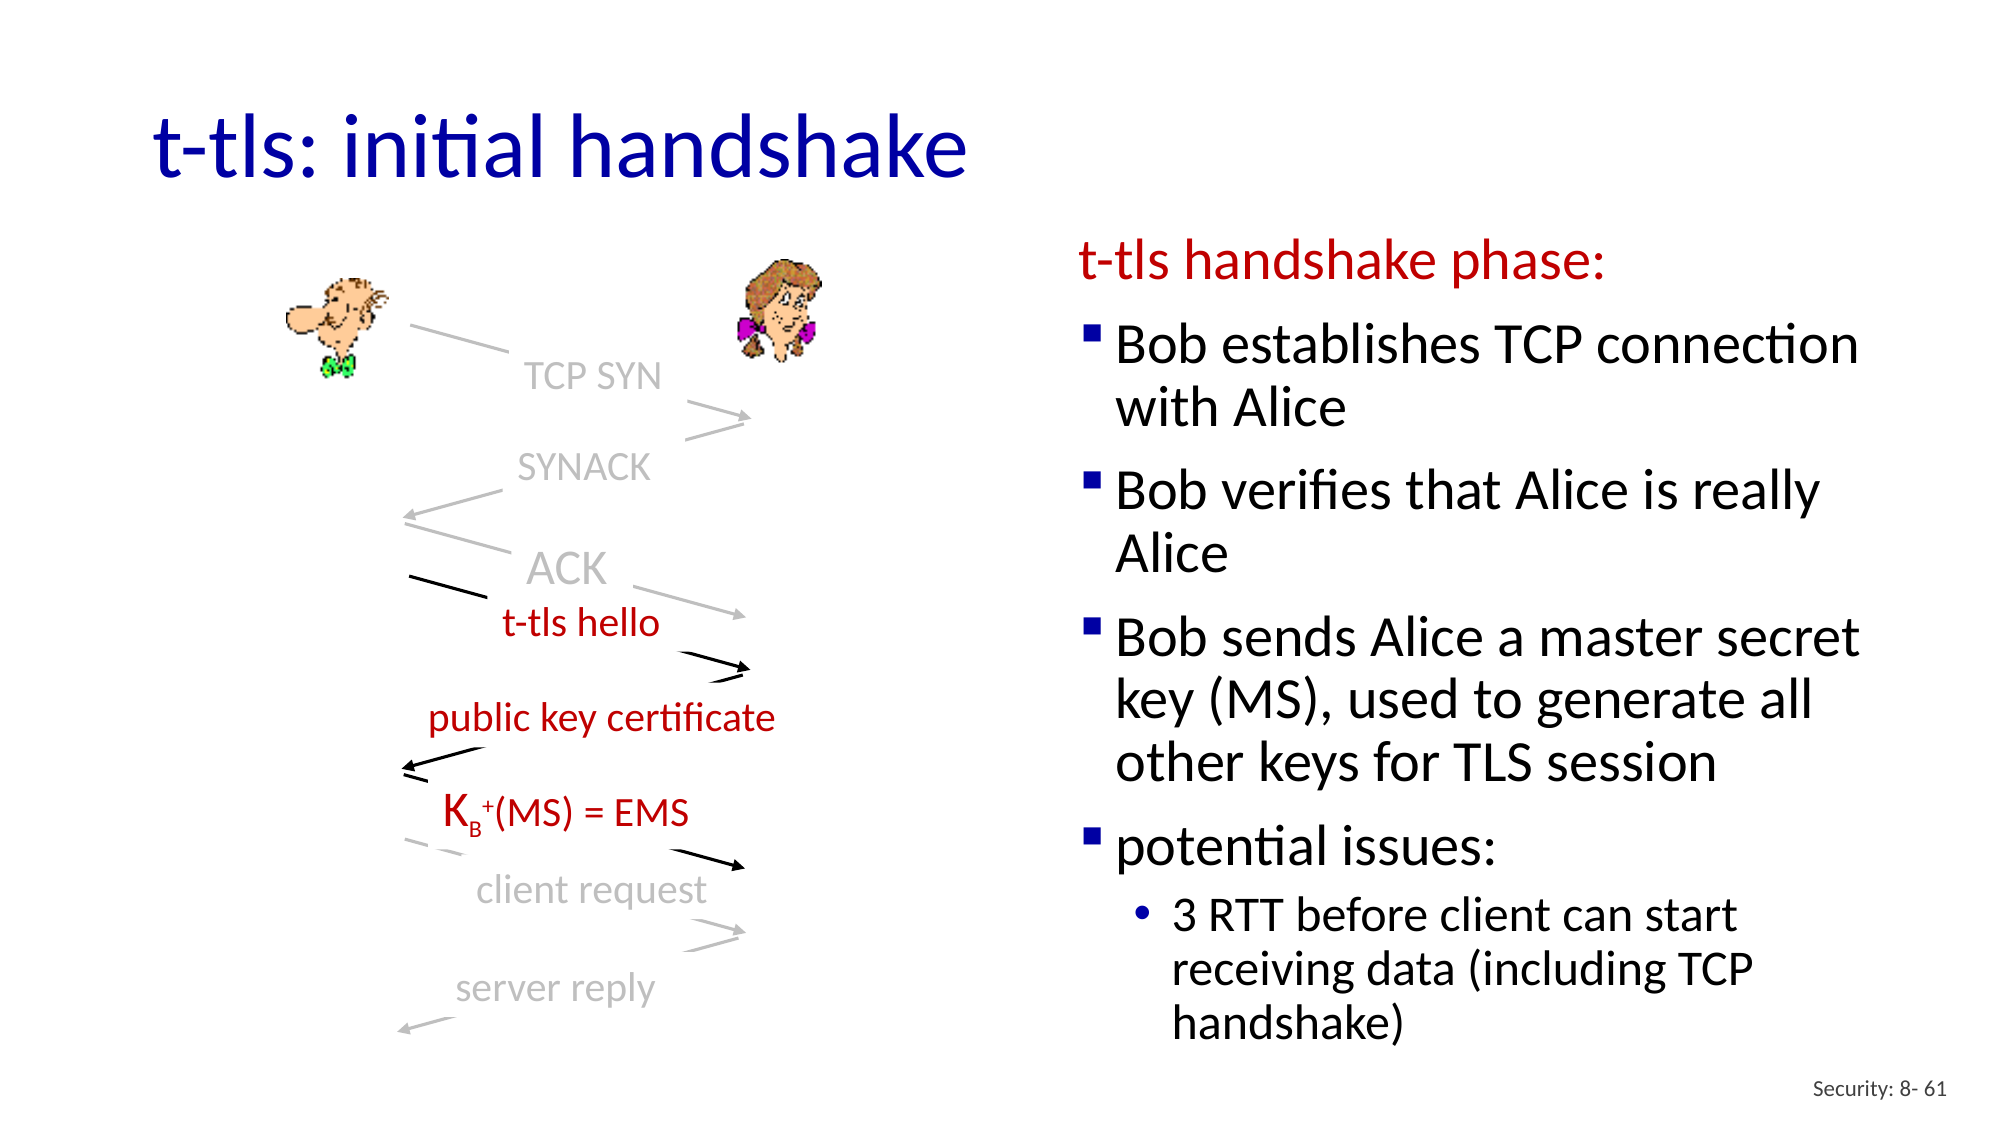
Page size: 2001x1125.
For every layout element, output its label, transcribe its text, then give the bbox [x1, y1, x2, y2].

slide_number Security: 8- 61 [1512, 1056, 1963, 1117]
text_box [397, 839, 751, 1032]
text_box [402, 324, 752, 618]
list t-tls handshake phase: Bob establishes TCP connection with Alice Bob verifies that Alice is really Alice Bob sends Alice a master secret key (MS), used to generate all other keys for TLS session potential issues: 3 RTT before client can start receiving data (including TCP handshake) [1042, 221, 1893, 1081]
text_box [401, 576, 801, 869]
picture [734, 259, 822, 367]
picture [286, 278, 389, 383]
title t-tls: initial handshake [137, 74, 1863, 221]
